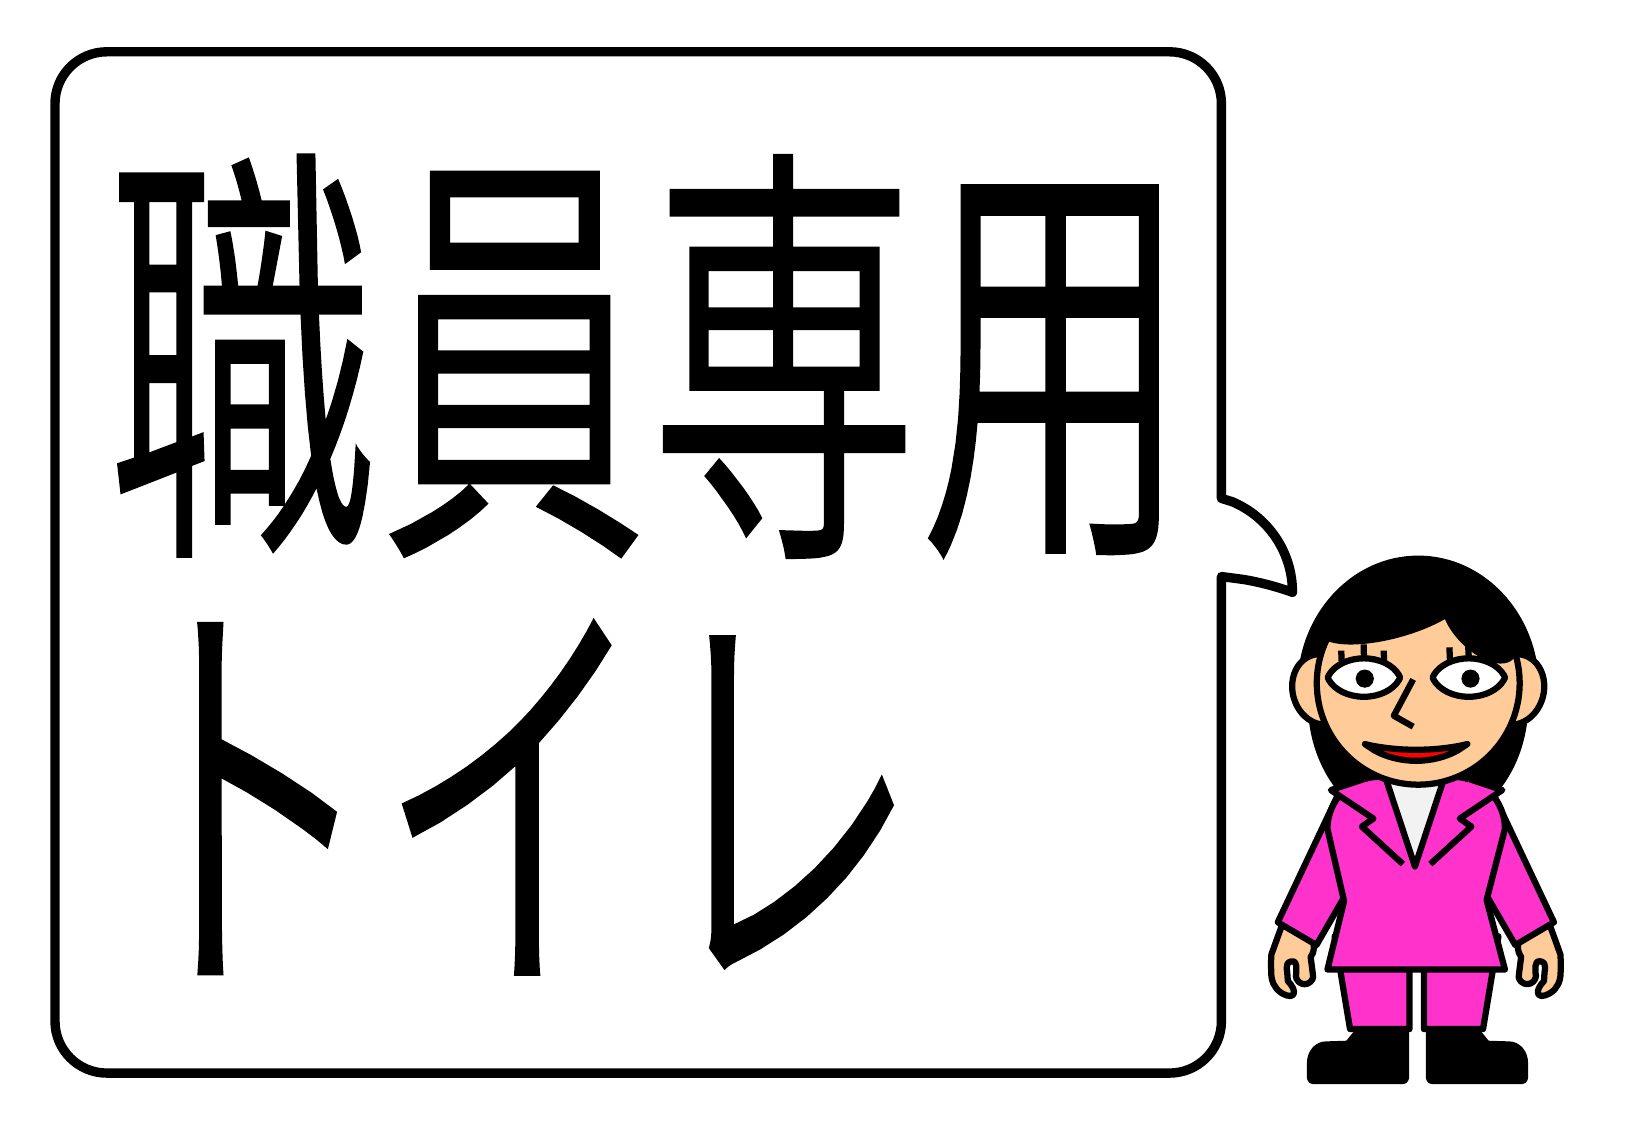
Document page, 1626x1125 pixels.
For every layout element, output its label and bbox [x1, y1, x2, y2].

text_box [52, 49, 1289, 1076]
text_box [1259, 558, 1571, 1082]
